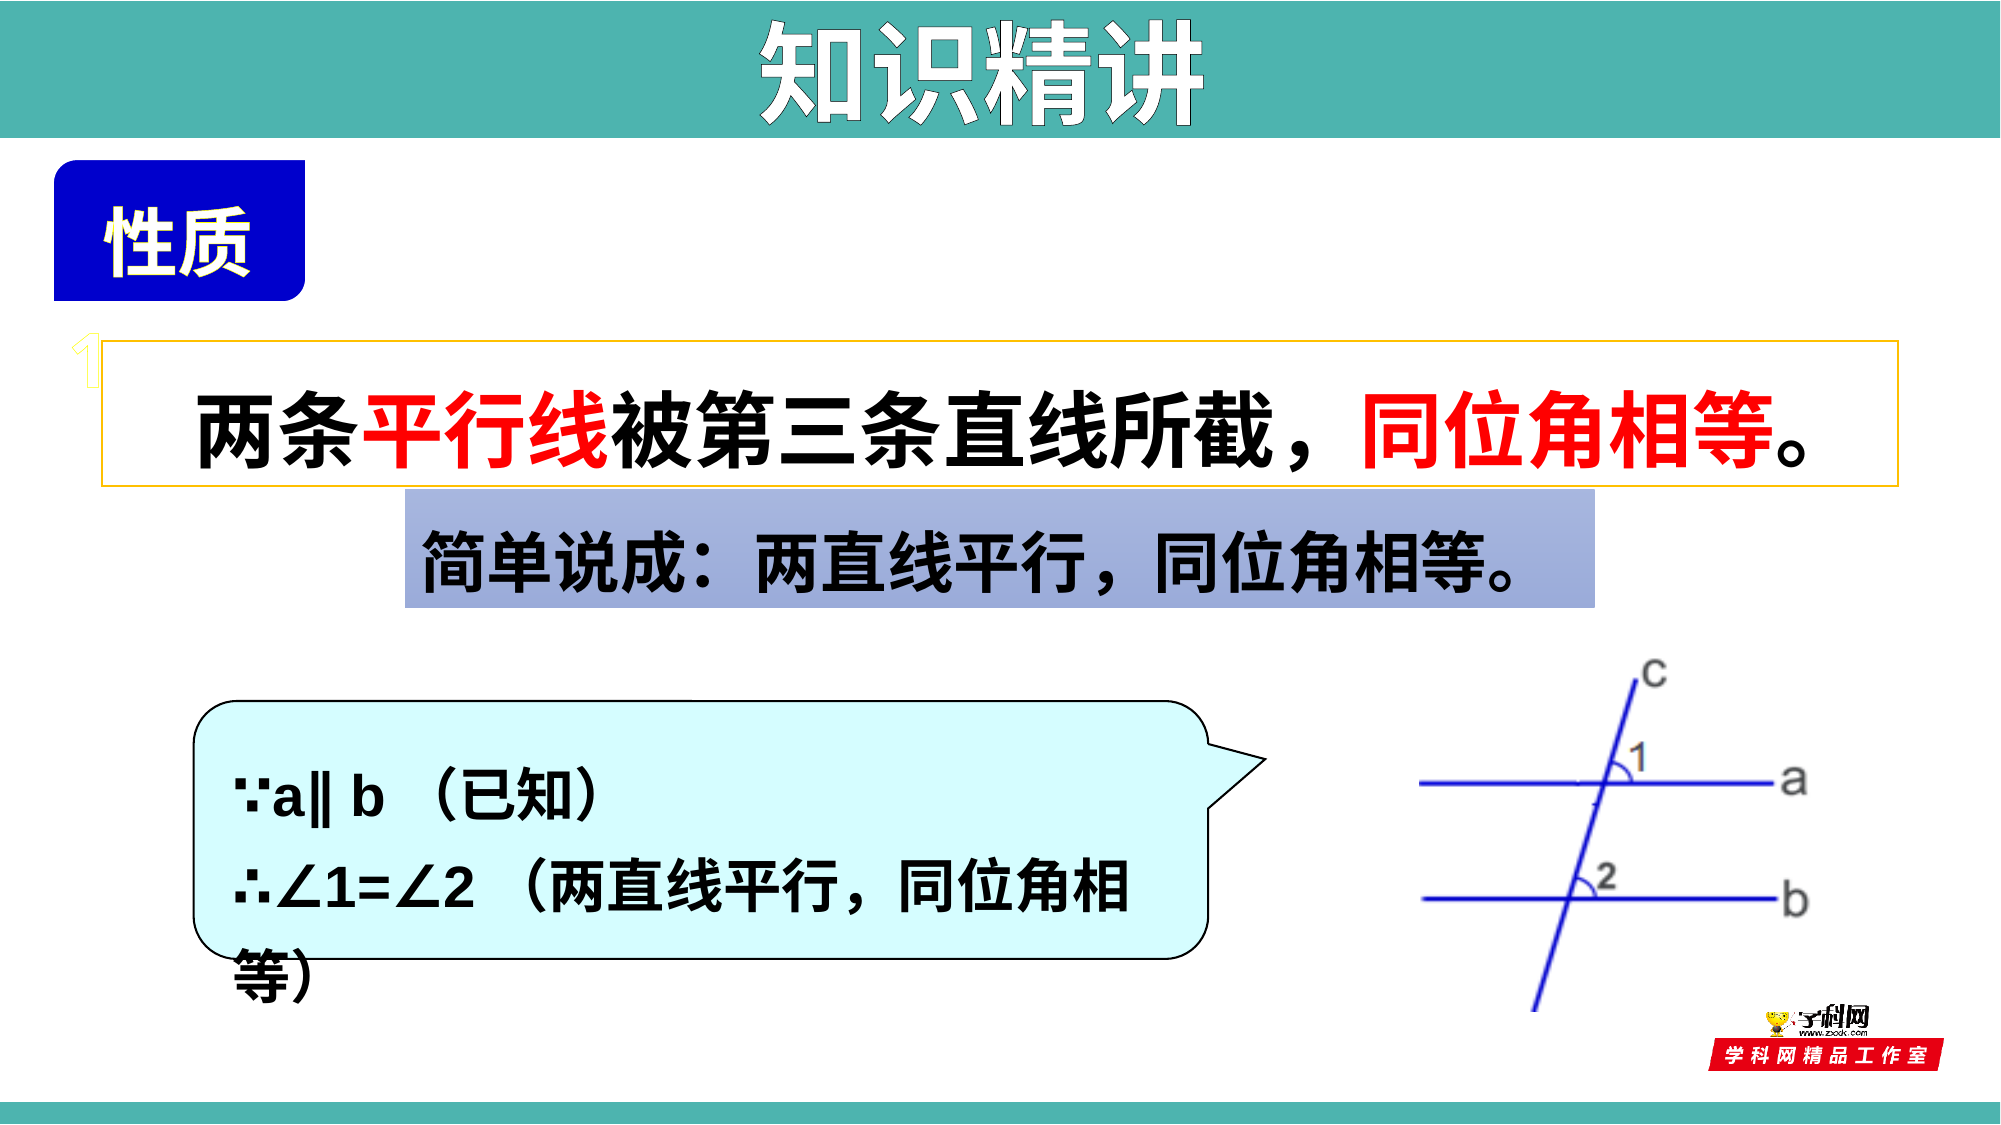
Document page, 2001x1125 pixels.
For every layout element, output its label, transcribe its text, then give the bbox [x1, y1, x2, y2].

picture [0, 1, 2001, 1124]
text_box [193, 701, 1238, 959]
text_box 知识精讲 [742, 0, 1223, 146]
text_box 两条平行线被第三条直线所截，同位角相等。 [101, 340, 1899, 487]
text_box 简单说成：两直线平行，同位角相等。 [405, 489, 1595, 608]
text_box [52, 159, 313, 303]
